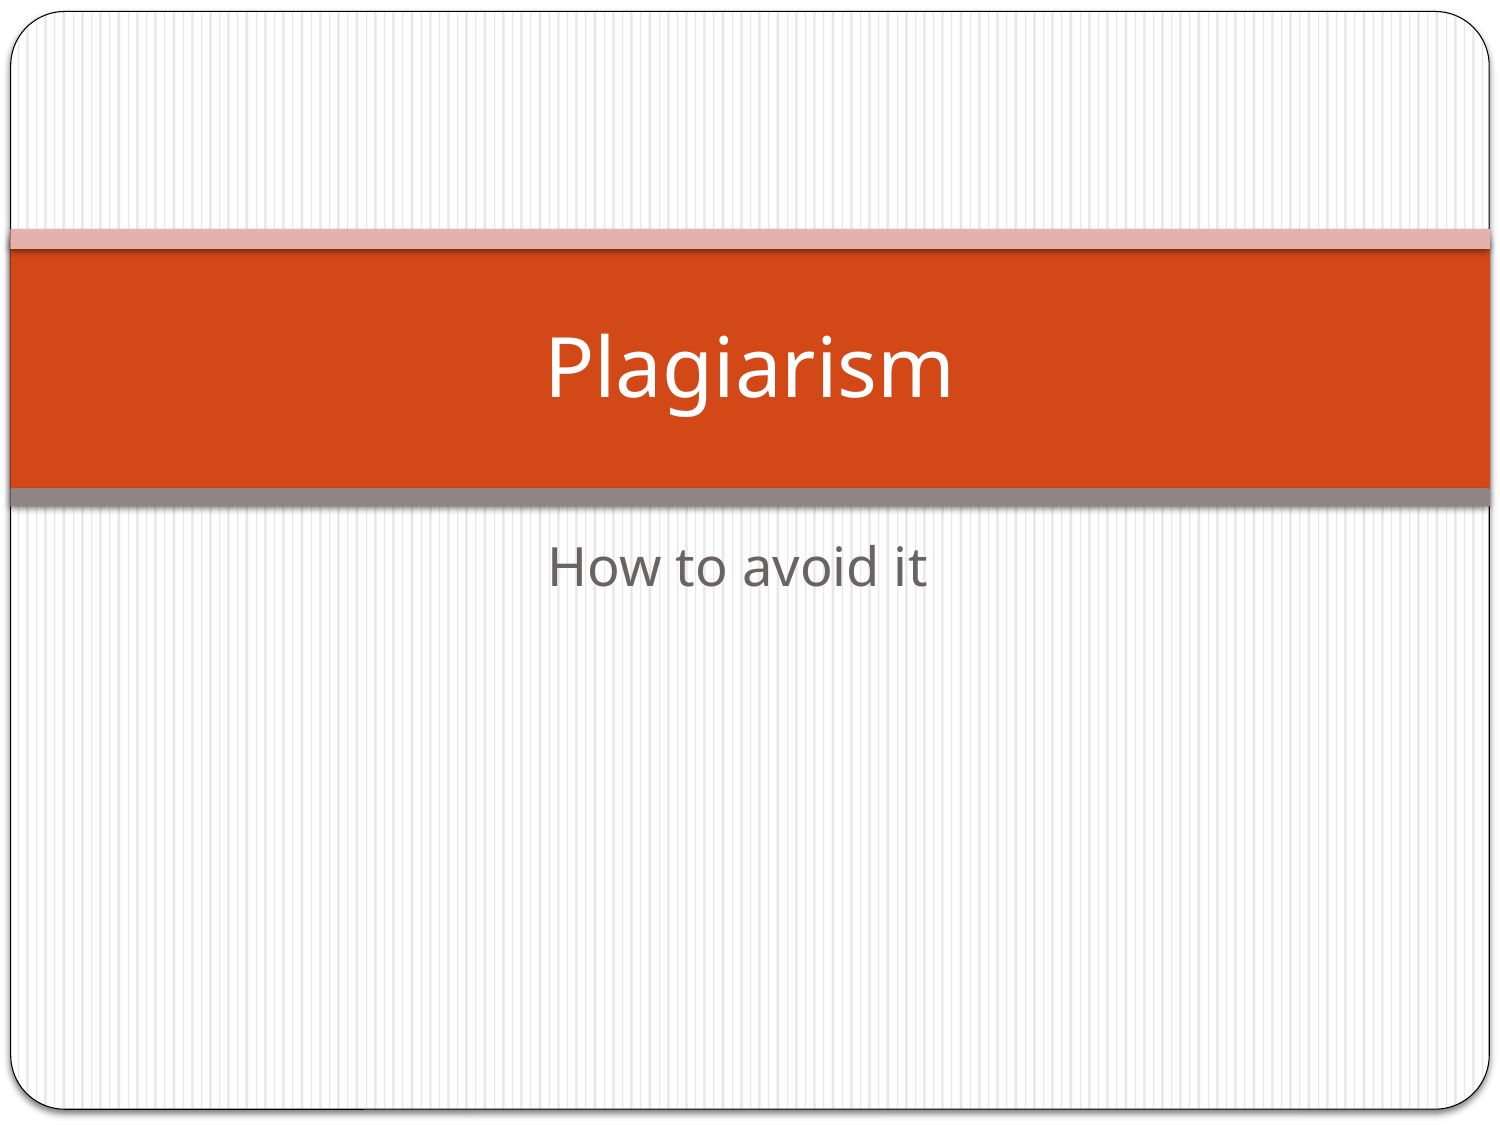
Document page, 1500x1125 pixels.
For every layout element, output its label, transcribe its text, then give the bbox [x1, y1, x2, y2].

subtitle How to avoid it [212, 525, 1263, 788]
title Plagiarism [75, 247, 1425, 489]
